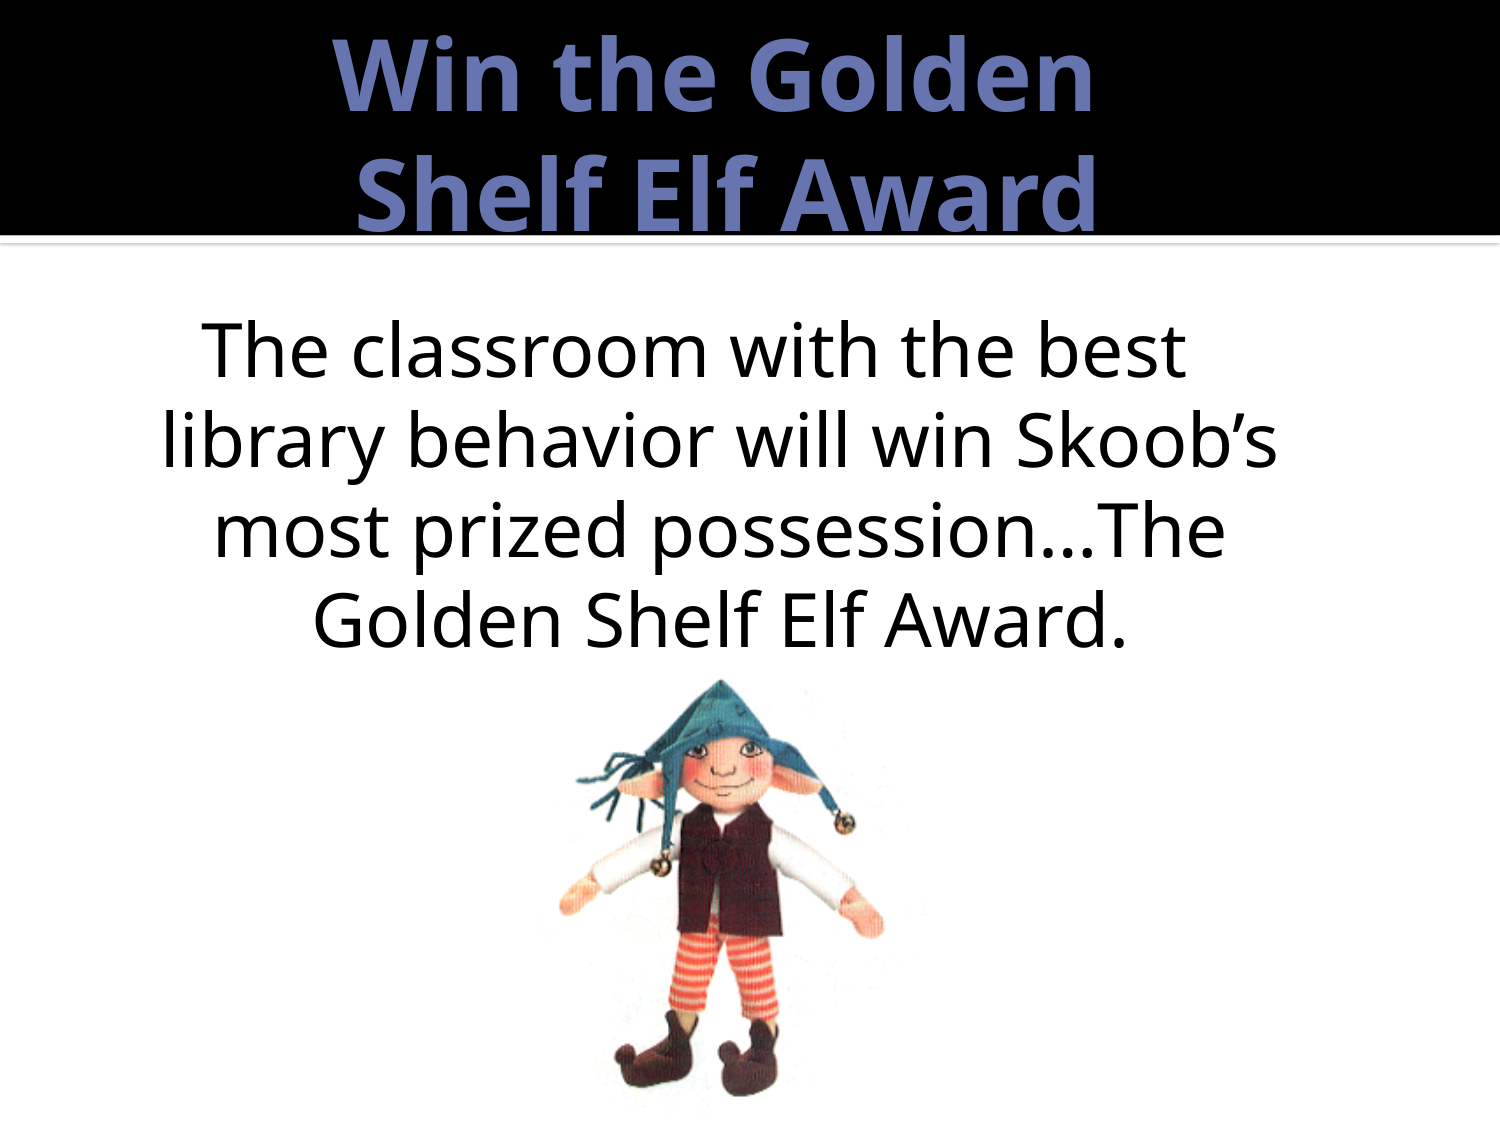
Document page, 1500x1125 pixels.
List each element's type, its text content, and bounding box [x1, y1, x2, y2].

picture [537, 649, 934, 1125]
title Win the Golden Shelf Elf Award [112, 37, 1338, 225]
list The classroom with the best library behavior will win Skoob’s most prized possession…The Golden Shelf Elf Award. [75, 287, 1300, 1087]
